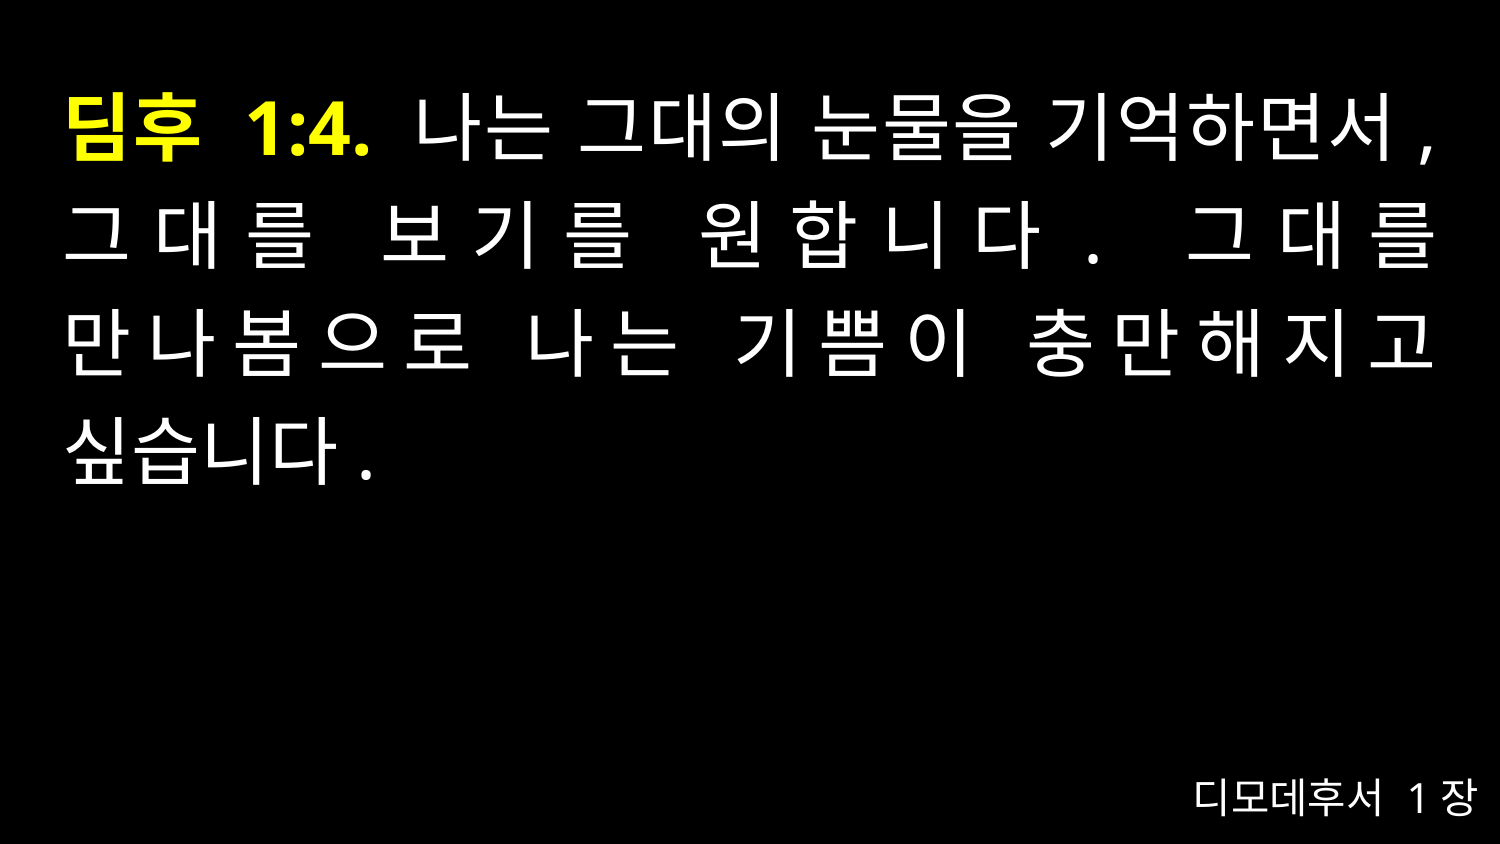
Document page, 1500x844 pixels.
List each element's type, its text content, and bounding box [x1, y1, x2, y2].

subtitle 디모데후서 1장 [916, 770, 1500, 844]
title 딤후 1:4. 나는 그대의 눈물을 기억하면서, 그대를 보기를 원합니다. 그대를 만나봄으로 나는 기쁨이 충만해지고 싶습니다. [0, 0, 1500, 844]
